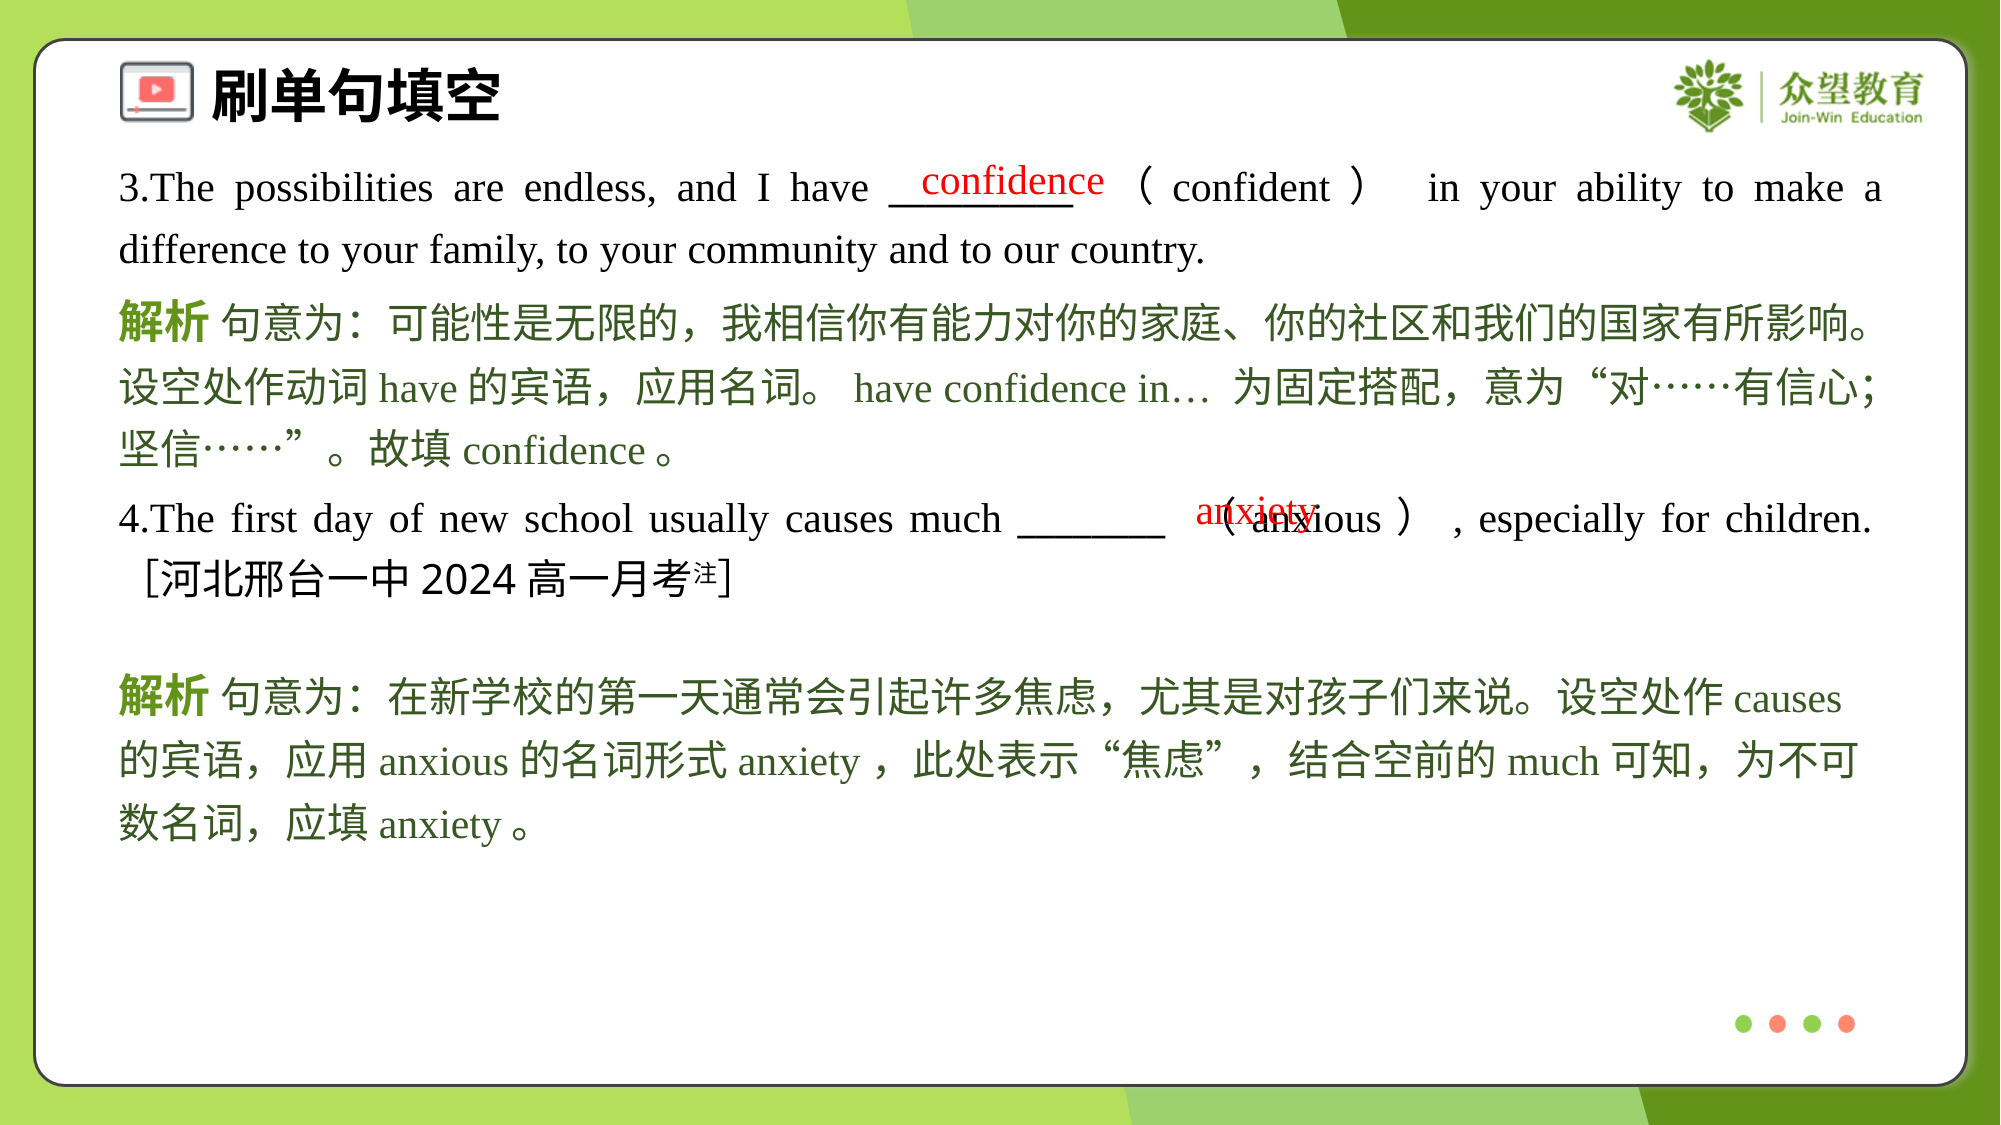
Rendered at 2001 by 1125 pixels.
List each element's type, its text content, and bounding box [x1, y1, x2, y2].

text_box 解析 句意为：在新学校的第一天通常会引起许多焦虑，尤其是对孩子们来说。设空处作causes的宾语，应用anxious的名词形式anxiety，此处表示“焦虑”，结合空前的much可知，为不可数名词，应填anxiety。 [118, 652, 1883, 784]
text_box confidence [906, 140, 1120, 204]
text_box 4.The first day of new school usually causes much ________ （anxious）, especially for children.［河北邢台一中2024高一月考注］ [118, 478, 1883, 652]
text_box anxiety [1180, 469, 1334, 533]
text_box 3.The possibilities are endless, and I have __________ （confident） in your ability to make a difference to your family, to your community and to our country. [118, 146, 1883, 272]
picture [0, 0, 2000, 1125]
text_box 解析 句意为：可能性是无限的，我相信你有能力对你的家庭、你的社区和我们的国家有所影响。设空处作动词have的宾语，应用名词。have confidence in… 为固定搭配，意为“对……有信心；坚信……”。故填confidence。 [118, 279, 1883, 473]
